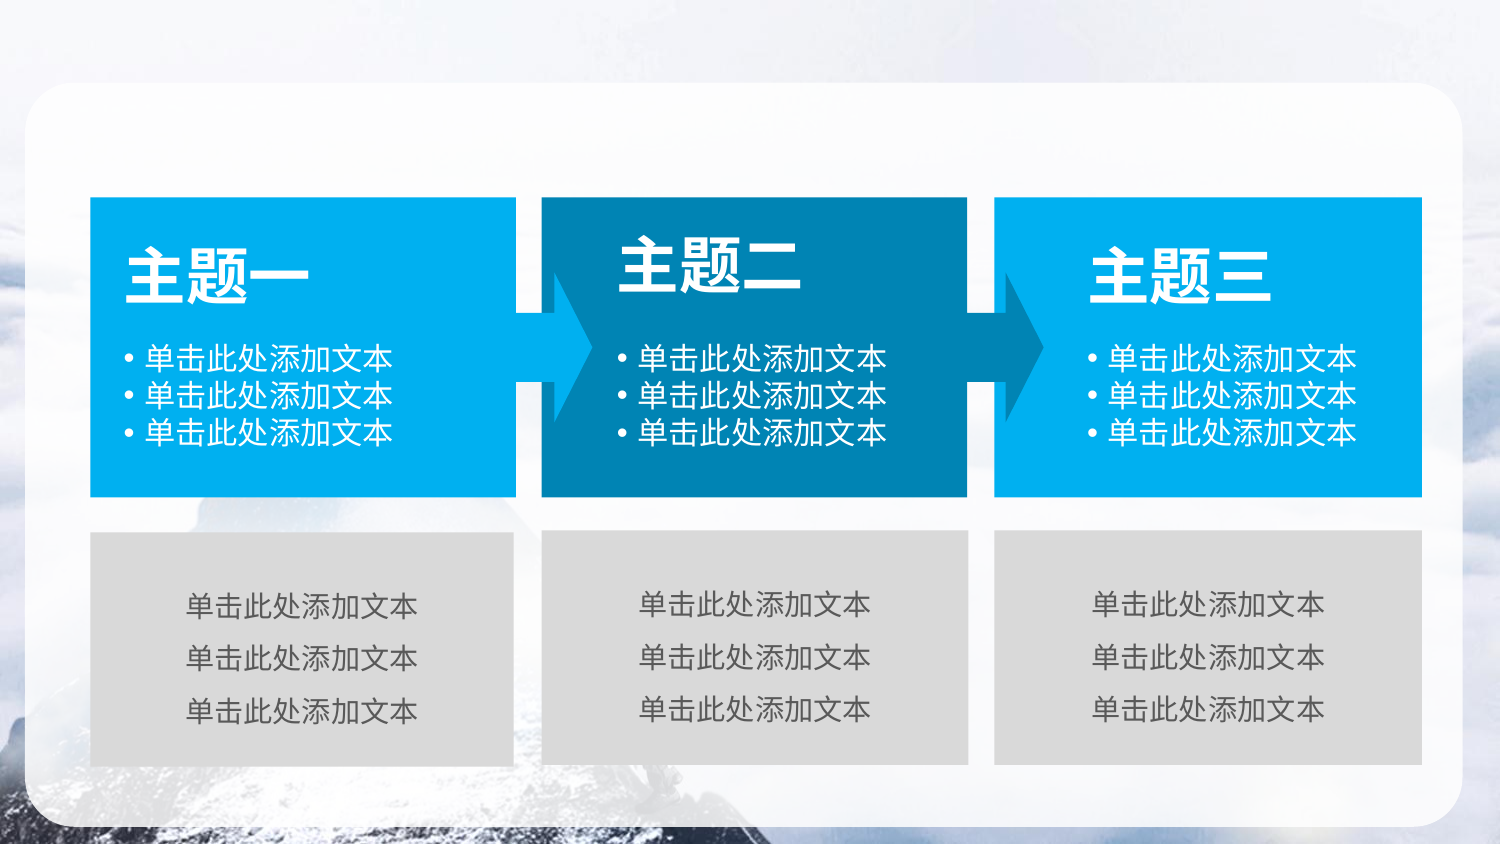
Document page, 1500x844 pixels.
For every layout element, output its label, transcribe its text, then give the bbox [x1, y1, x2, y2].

text_box 单击此处添加文本 单击此处添加文本 单击此处添加文本 [539, 528, 970, 767]
text_box 单击此处添加文本 单击此处添加文本 单击此处添加文本 [992, 528, 1424, 767]
picture [0, 0, 1500, 844]
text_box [594, 197, 1044, 498]
text_box 单击此处添加文本 单击此处添加文本 单击此处添加文本 [88, 530, 516, 769]
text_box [1046, 197, 1471, 498]
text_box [90, 197, 593, 498]
